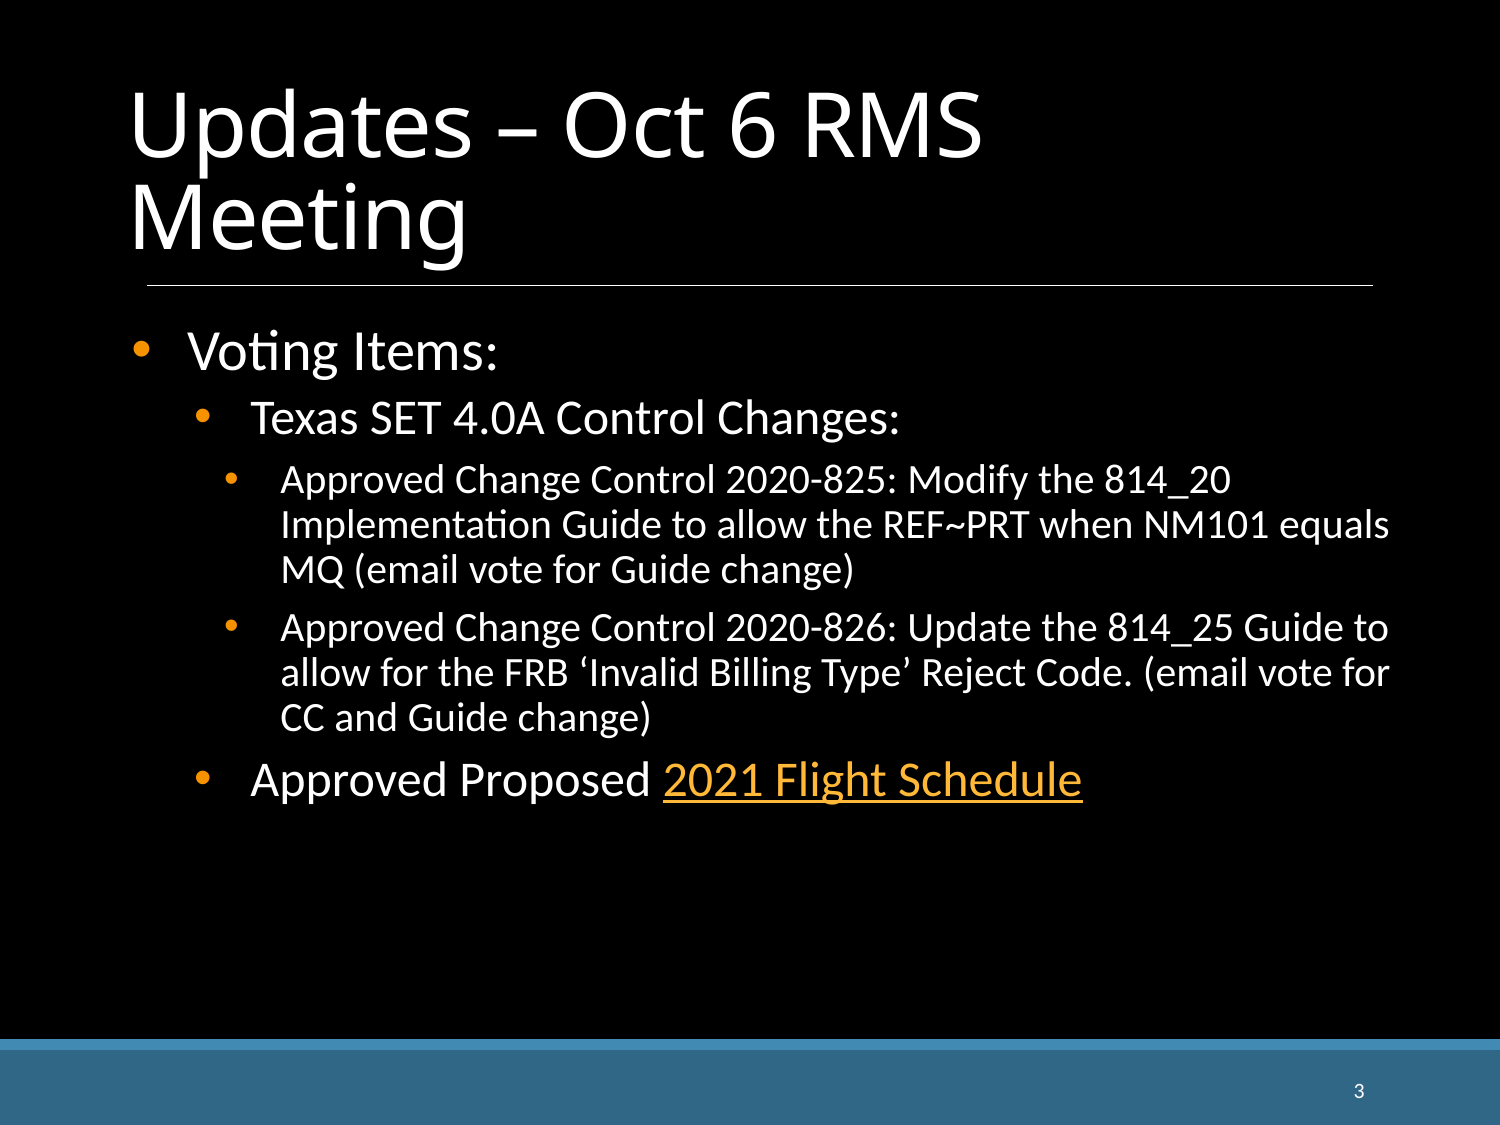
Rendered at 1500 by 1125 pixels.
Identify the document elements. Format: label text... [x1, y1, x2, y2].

title Updates – Oct 6 RMS Meeting [112, 75, 1350, 275]
list Voting Items: Texas SET 4.0A Control Changes: Approved Change Control 2020-825: Modify the 814_20 Implementation Guide to allow the REF~PRT when NM101 equals MQ (email vote for Guide change) Approved Change Control 2020-826: Update the 814_25 Guide to allow for the FRB ‘Invalid Billing Type’ Reject Code. (email vote for CC and Guide change) Approved Proposed 2021 Flight Schedule [131, 312, 1413, 1000]
slide_number 3 [1218, 1059, 1380, 1120]
